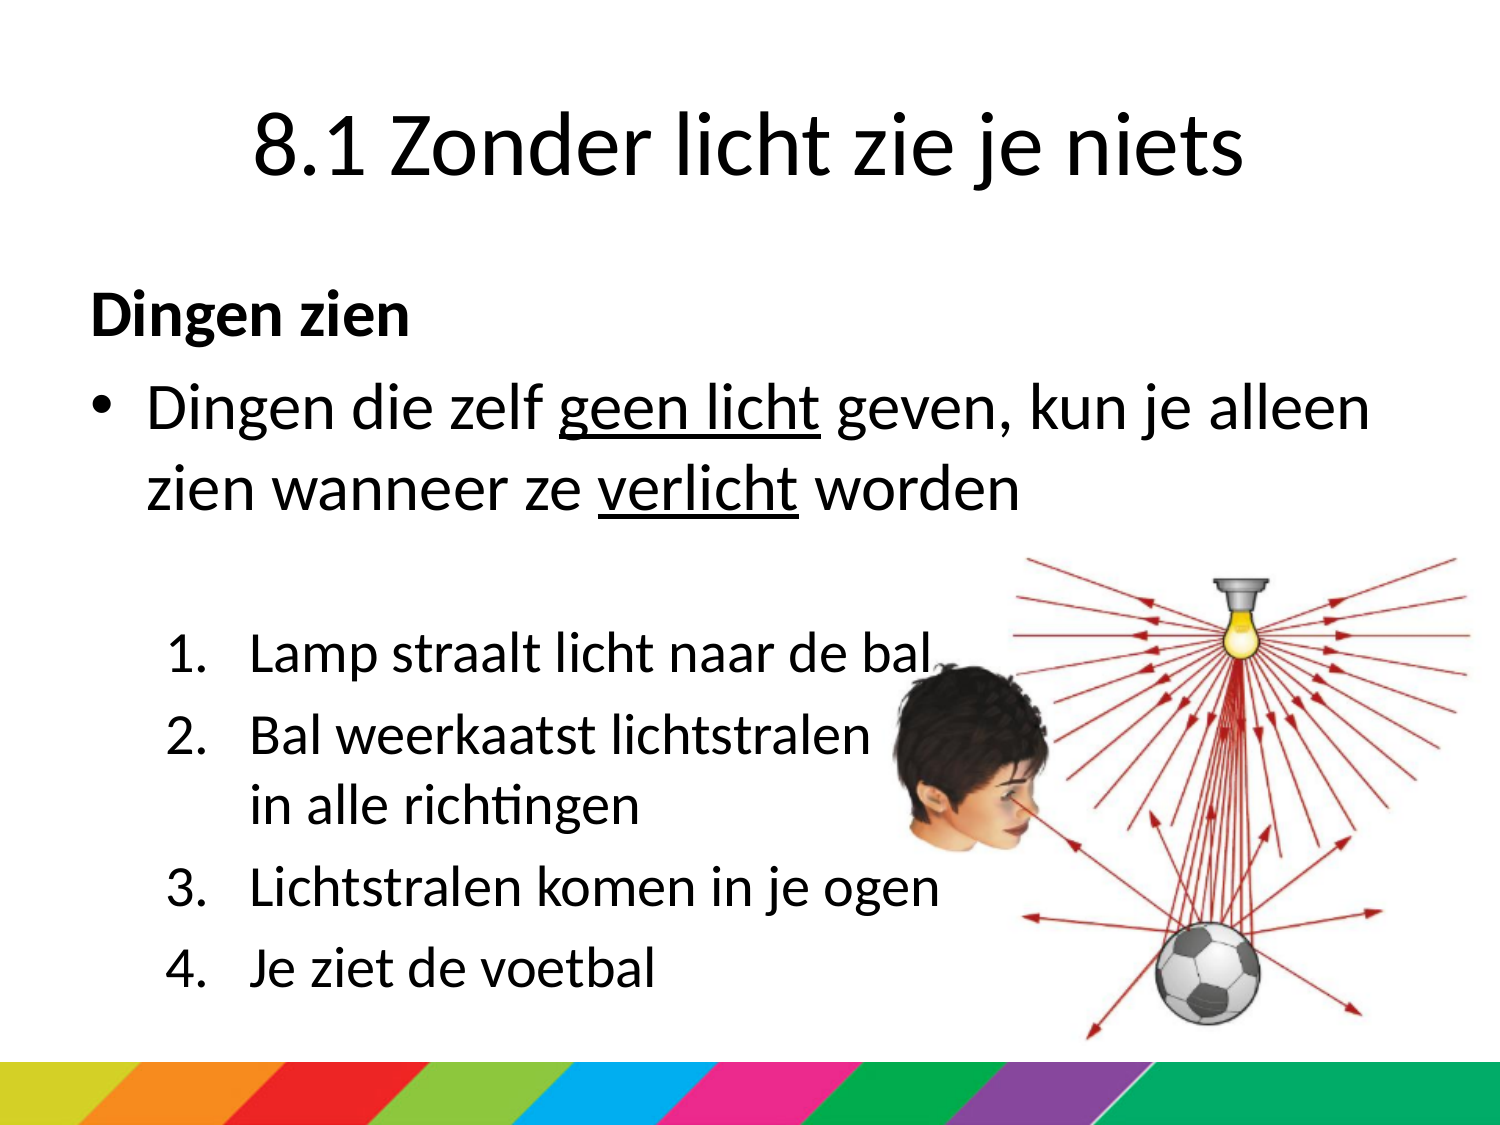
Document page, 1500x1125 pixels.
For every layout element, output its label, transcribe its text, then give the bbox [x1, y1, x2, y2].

title 8.1 Zonder licht zie je niets [75, 45, 1425, 233]
list Dingen zien Dingen die zelf geen licht geven, kun je alleen zien wanneer ze verlicht worden Lamp straalt licht naar de bal Bal weerkaatst lichtstralen in alle richtingen Lichtstralen komen in je ogen Je ziet de voetbal [75, 262, 1425, 1005]
picture [656, 1062, 1500, 1125]
picture [877, 538, 1483, 1046]
picture [0, 1062, 574, 1125]
